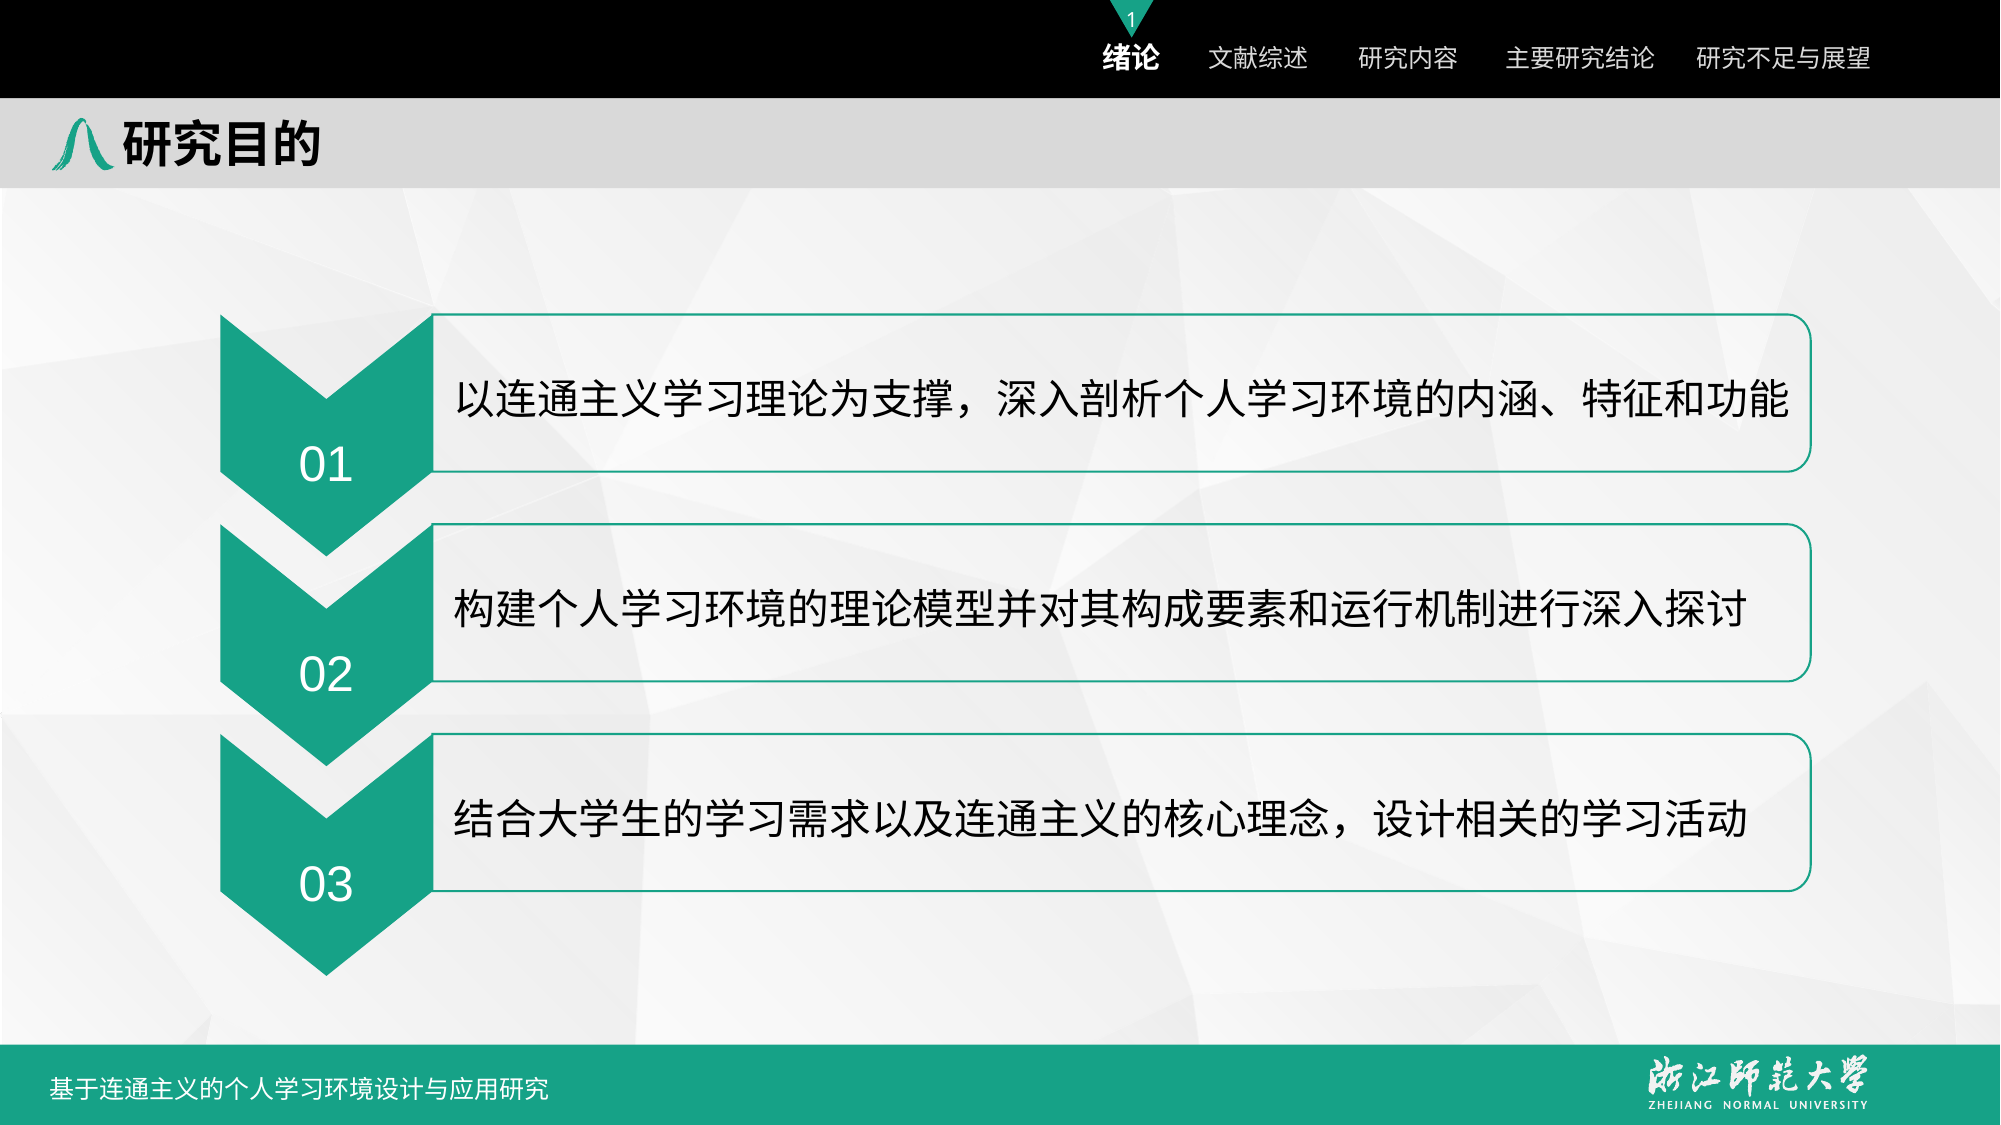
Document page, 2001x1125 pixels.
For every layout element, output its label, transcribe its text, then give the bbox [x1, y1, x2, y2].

picture [0, 0, 2001, 1125]
text_box 结合大学生的学习需求以及连通主义的核心理念，设计相关的学习活动 [431, 732, 1812, 893]
text_box 02 [261, 634, 392, 709]
list 研究目的 [107, 111, 746, 183]
text_box 01 [261, 424, 392, 499]
text_box [219, 522, 433, 768]
text_box 03 [261, 843, 392, 919]
text_box [219, 312, 433, 558]
text_box 以连通主义学习理论为支撑，深入剖析个人学习环境的内涵、特征和功能 [431, 313, 1812, 473]
text_box 构建个人学习环境的理论模型并对其构成要素和运行机制进行深入探讨 [431, 523, 1812, 683]
text_box [219, 731, 432, 978]
